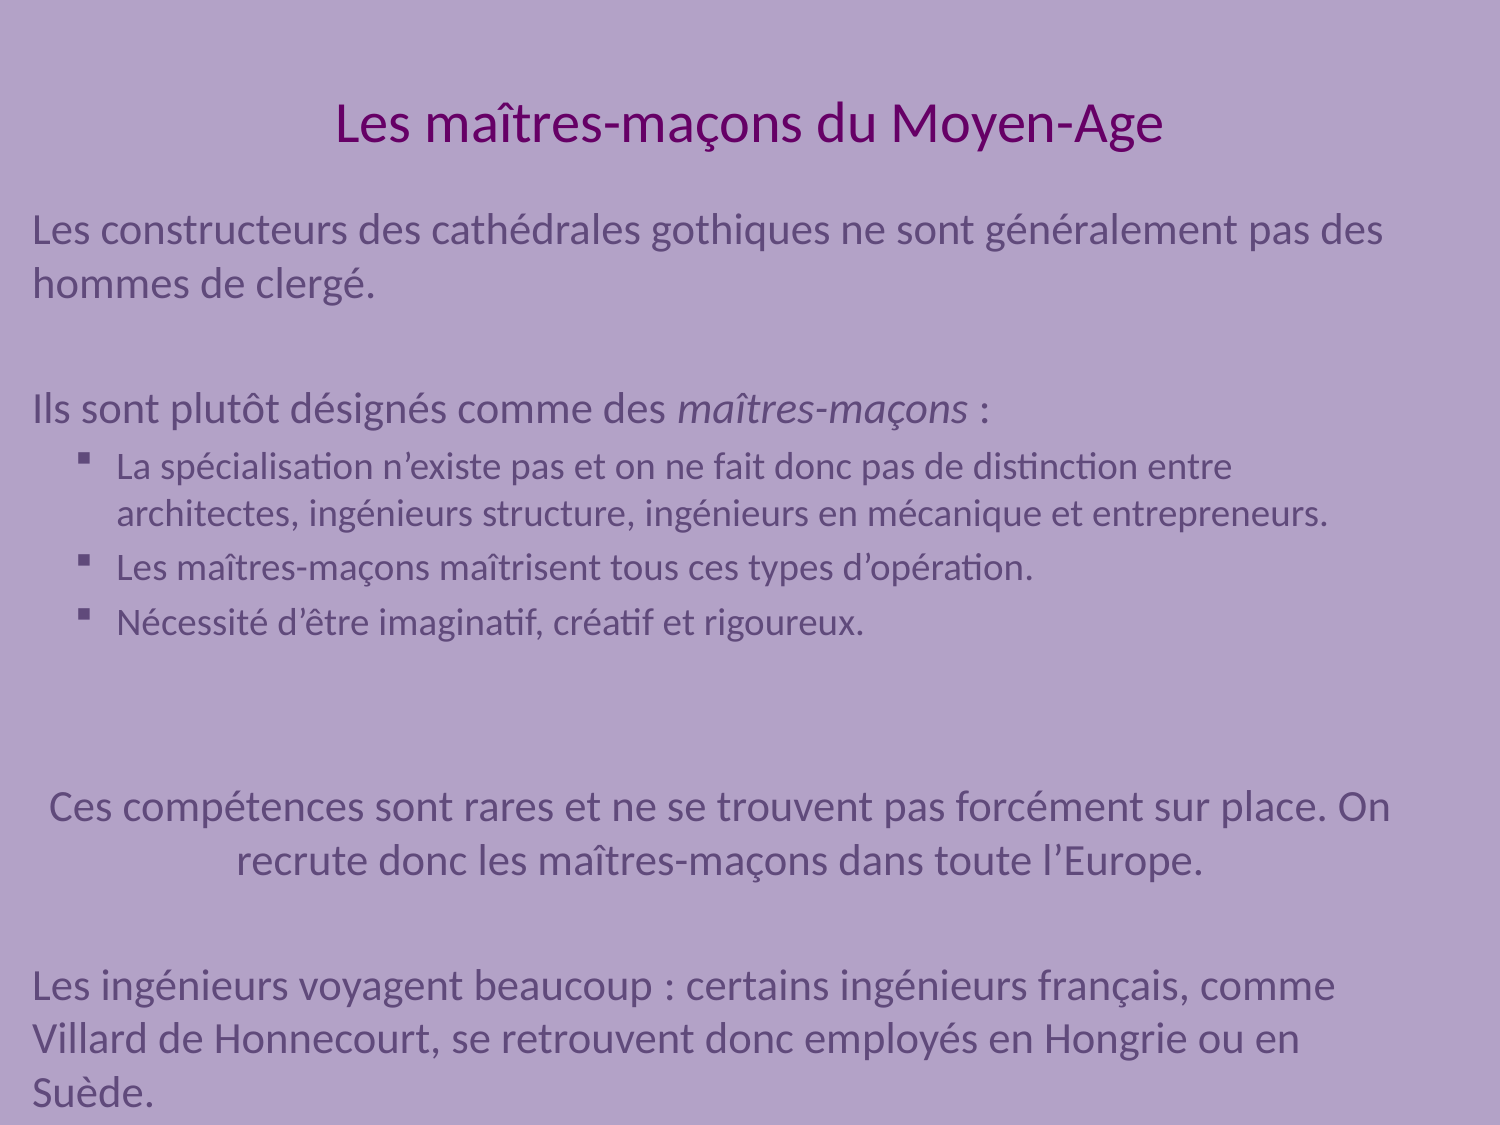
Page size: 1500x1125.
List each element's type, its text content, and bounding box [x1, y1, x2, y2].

title Les maîtres-maçons du Moyen-Age [75, 45, 1425, 192]
list Les constructeurs des cathédrales gothiques ne sont généralement pas des hommes de clergé. Ils sont plutôt désignés comme des maîtres-maçons : La spécialisation n’existe pas et on ne fait donc pas de distinction entre architectes, ingénieurs structure, ingénieurs en mécanique et entrepreneurs. Les maîtres-maçons maîtrisent tous ces types d’opération. Nécessité d’être imaginatif, créatif et rigoureux. Ces compétences sont rares et ne se trouvent pas forcément sur place. On recrute donc les maîtres-maçons dans toute l’Europe. Les ingénieurs voyagent beaucoup : certains ingénieurs français, comme Villard de Honnecourt, se retrouvent donc employés en Hongrie ou en Suède. [17, 192, 1425, 1125]
